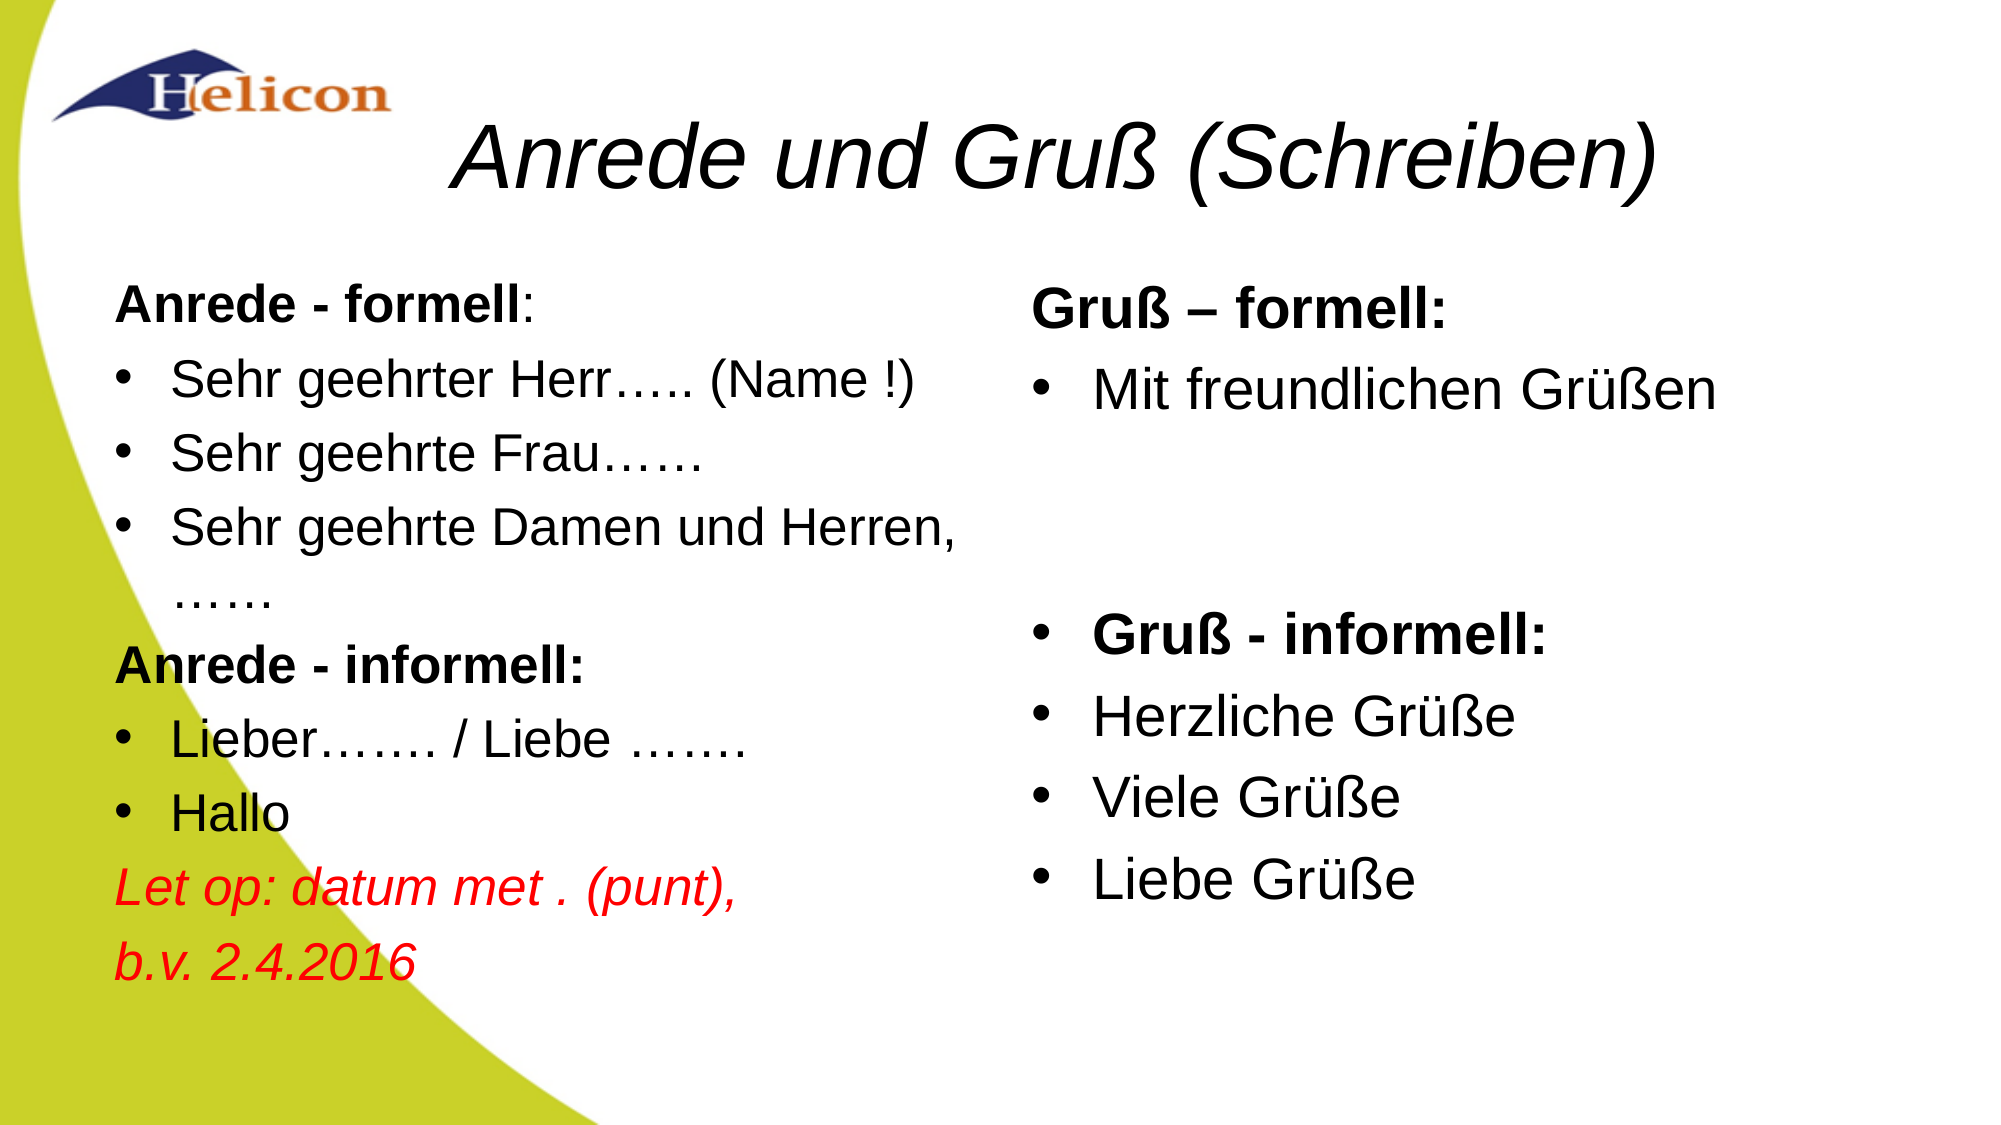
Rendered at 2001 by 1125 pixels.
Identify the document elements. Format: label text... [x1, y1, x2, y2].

picture [0, 0, 2000, 1125]
list Gruß – formell: Mit freundlichen Grüßen Gruß - informell: Herzliche Grüße Viele Grüße Liebe Grüße [1016, 262, 1900, 1005]
title Anrede und Gruß (Schreiben) [157, 57, 1958, 246]
list Anrede - formell: Sehr geehrter Herr….. (Name !) Sehr geehrte Frau…… Sehr geehrte Damen und Herren, …… Anrede - informell: Lieber……. / Liebe ……. Hallo Let op: datum met . (punt), b.v. 2.4.2016 [99, 262, 984, 1005]
